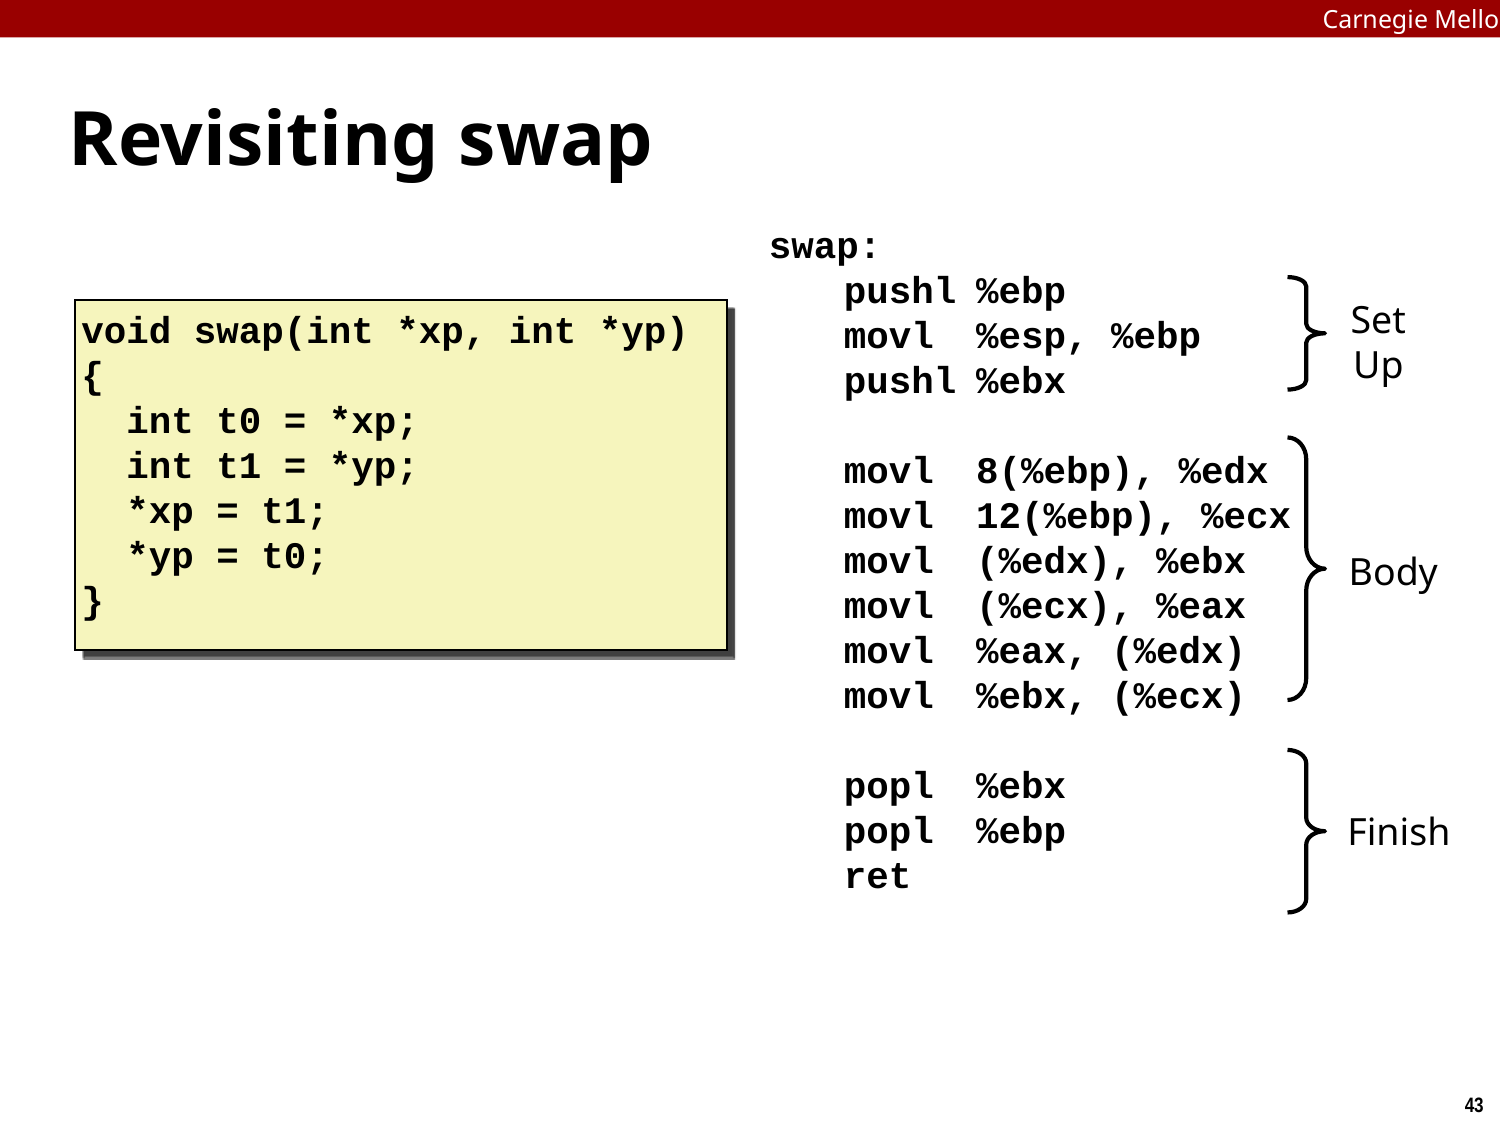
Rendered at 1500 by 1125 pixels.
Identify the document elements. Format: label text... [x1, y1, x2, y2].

title Revisiting swap [62, 41, 1438, 230]
text_box Body [1342, 541, 1445, 600]
text_box Carnegie Mellon [1322, 3, 1500, 33]
text_box Finish [1341, 802, 1458, 860]
text_box [1287, 749, 1326, 913]
text_box [1287, 277, 1326, 390]
text_box swap: pushl %ebp movl %esp, %ebp pushl %ebx movl 8(%ebp), %edx movl 12(%ebp), %ecx movl (%edx), %ebx movl (%ecx), %eax movl %eax, (%edx) movl %ebx, (%ecx) popl %ebx popl %ebp ret [762, 214, 1315, 894]
text_box void swap(int *xp, int *yp) { int t0 = *xp; int t1 = *yp; *xp = t1; *yp = t0; } [74, 299, 727, 650]
text_box [0, 0, 1500, 38]
text_box Set Up [1344, 289, 1413, 393]
text_box [1287, 437, 1326, 700]
